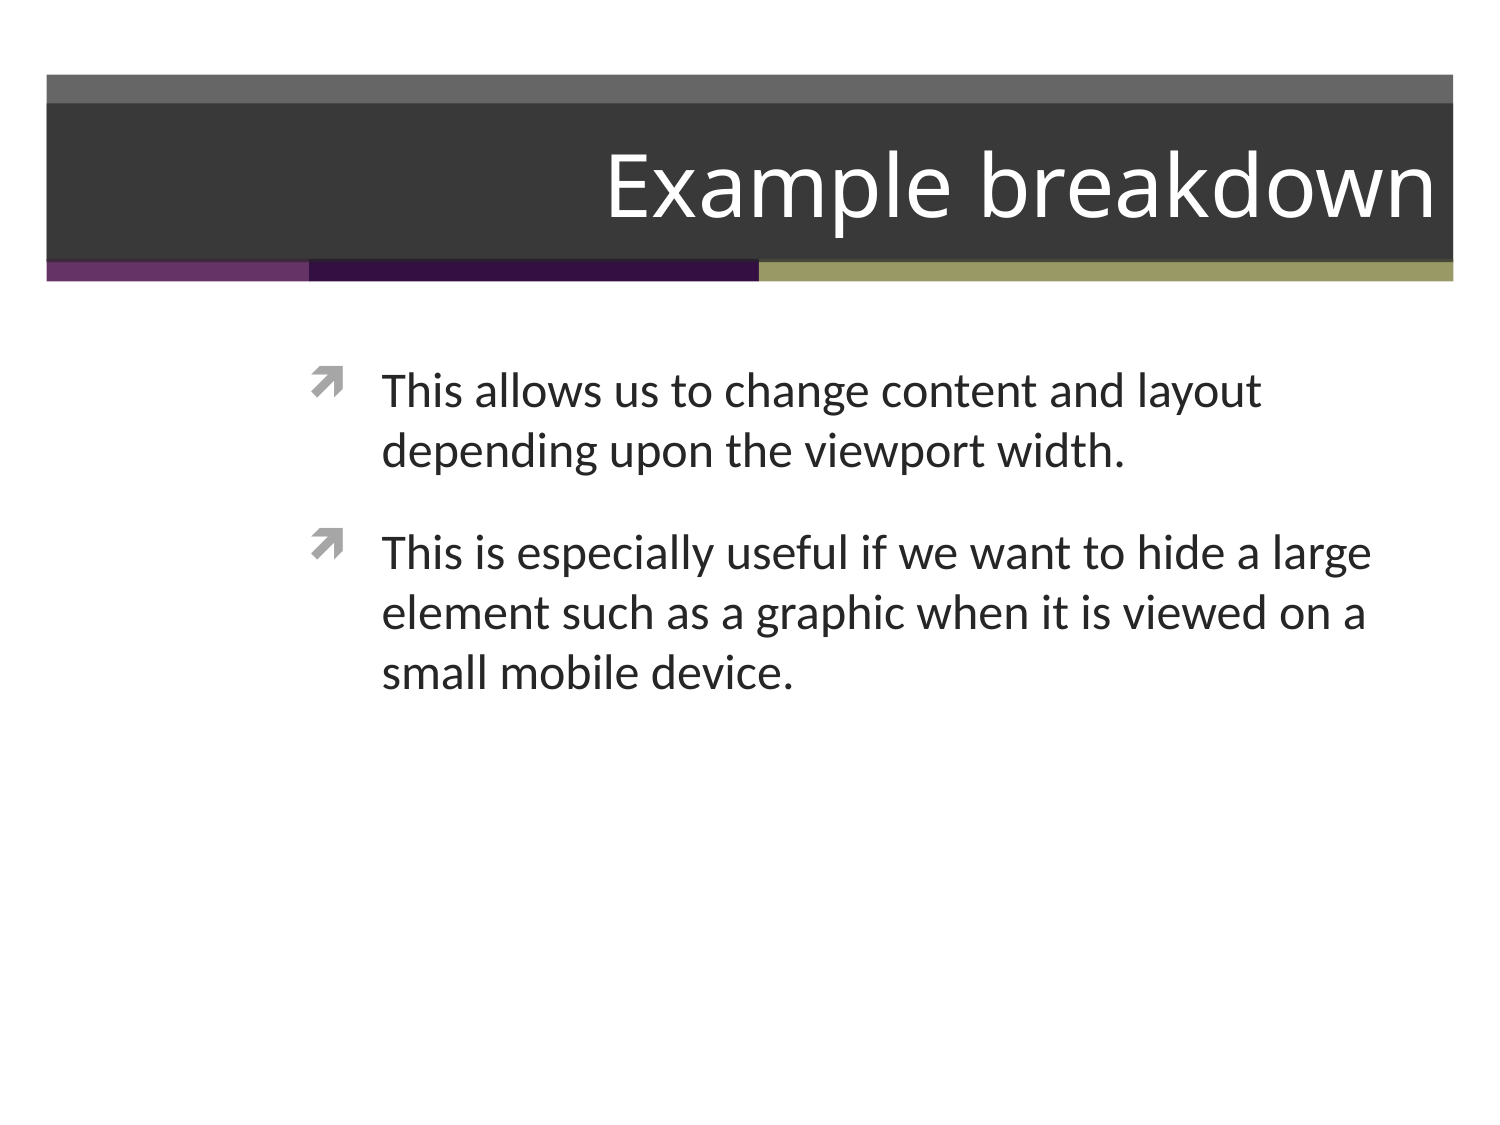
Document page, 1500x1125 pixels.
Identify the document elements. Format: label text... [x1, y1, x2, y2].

title Example breakdown [46, 103, 1454, 263]
list This allows us to change content and layout depending upon the viewport width. This is especially useful if we want to hide a large element such as a graphic when it is viewed on a small mobile device. [292, 350, 1454, 1005]
